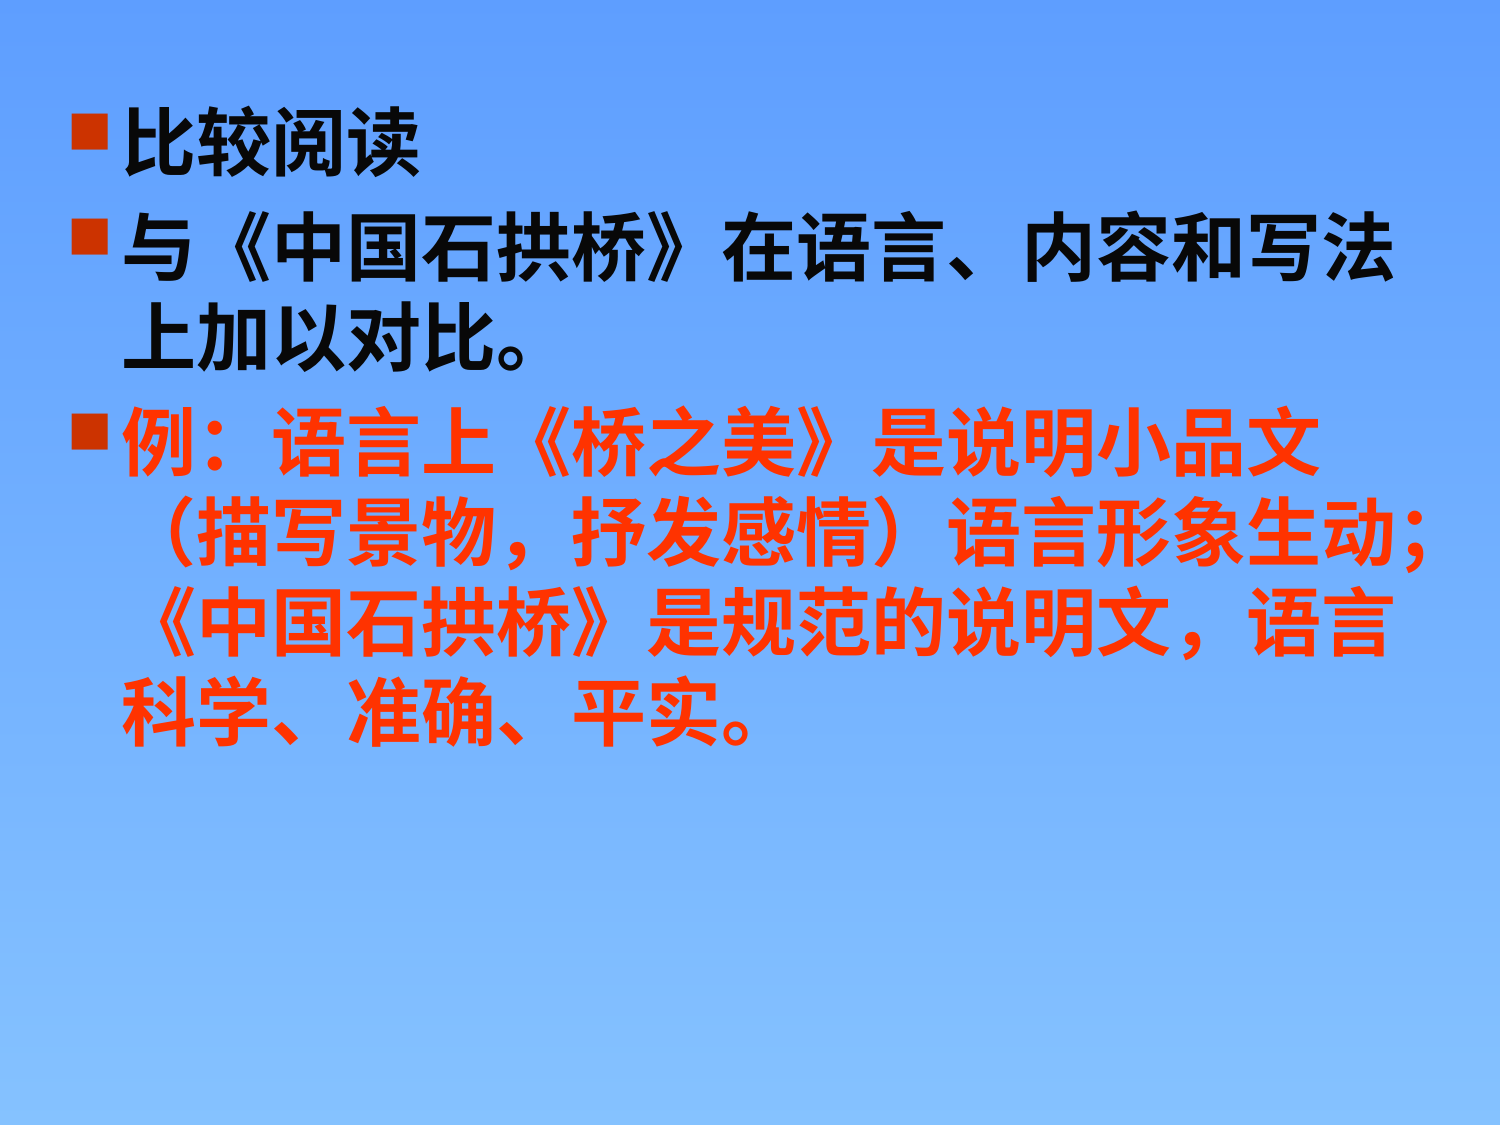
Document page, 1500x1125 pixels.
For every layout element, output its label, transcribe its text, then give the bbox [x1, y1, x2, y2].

list 比较阅读 与《中国石拱桥》在语言、内容和写法上加以对比。 例：语言上《桥之美》是说明小品文（描写景物，抒发感情）语言形象生动；《中国石拱桥》是规范的说明文，语言科学、准确、平实。 [50, 87, 1450, 1063]
